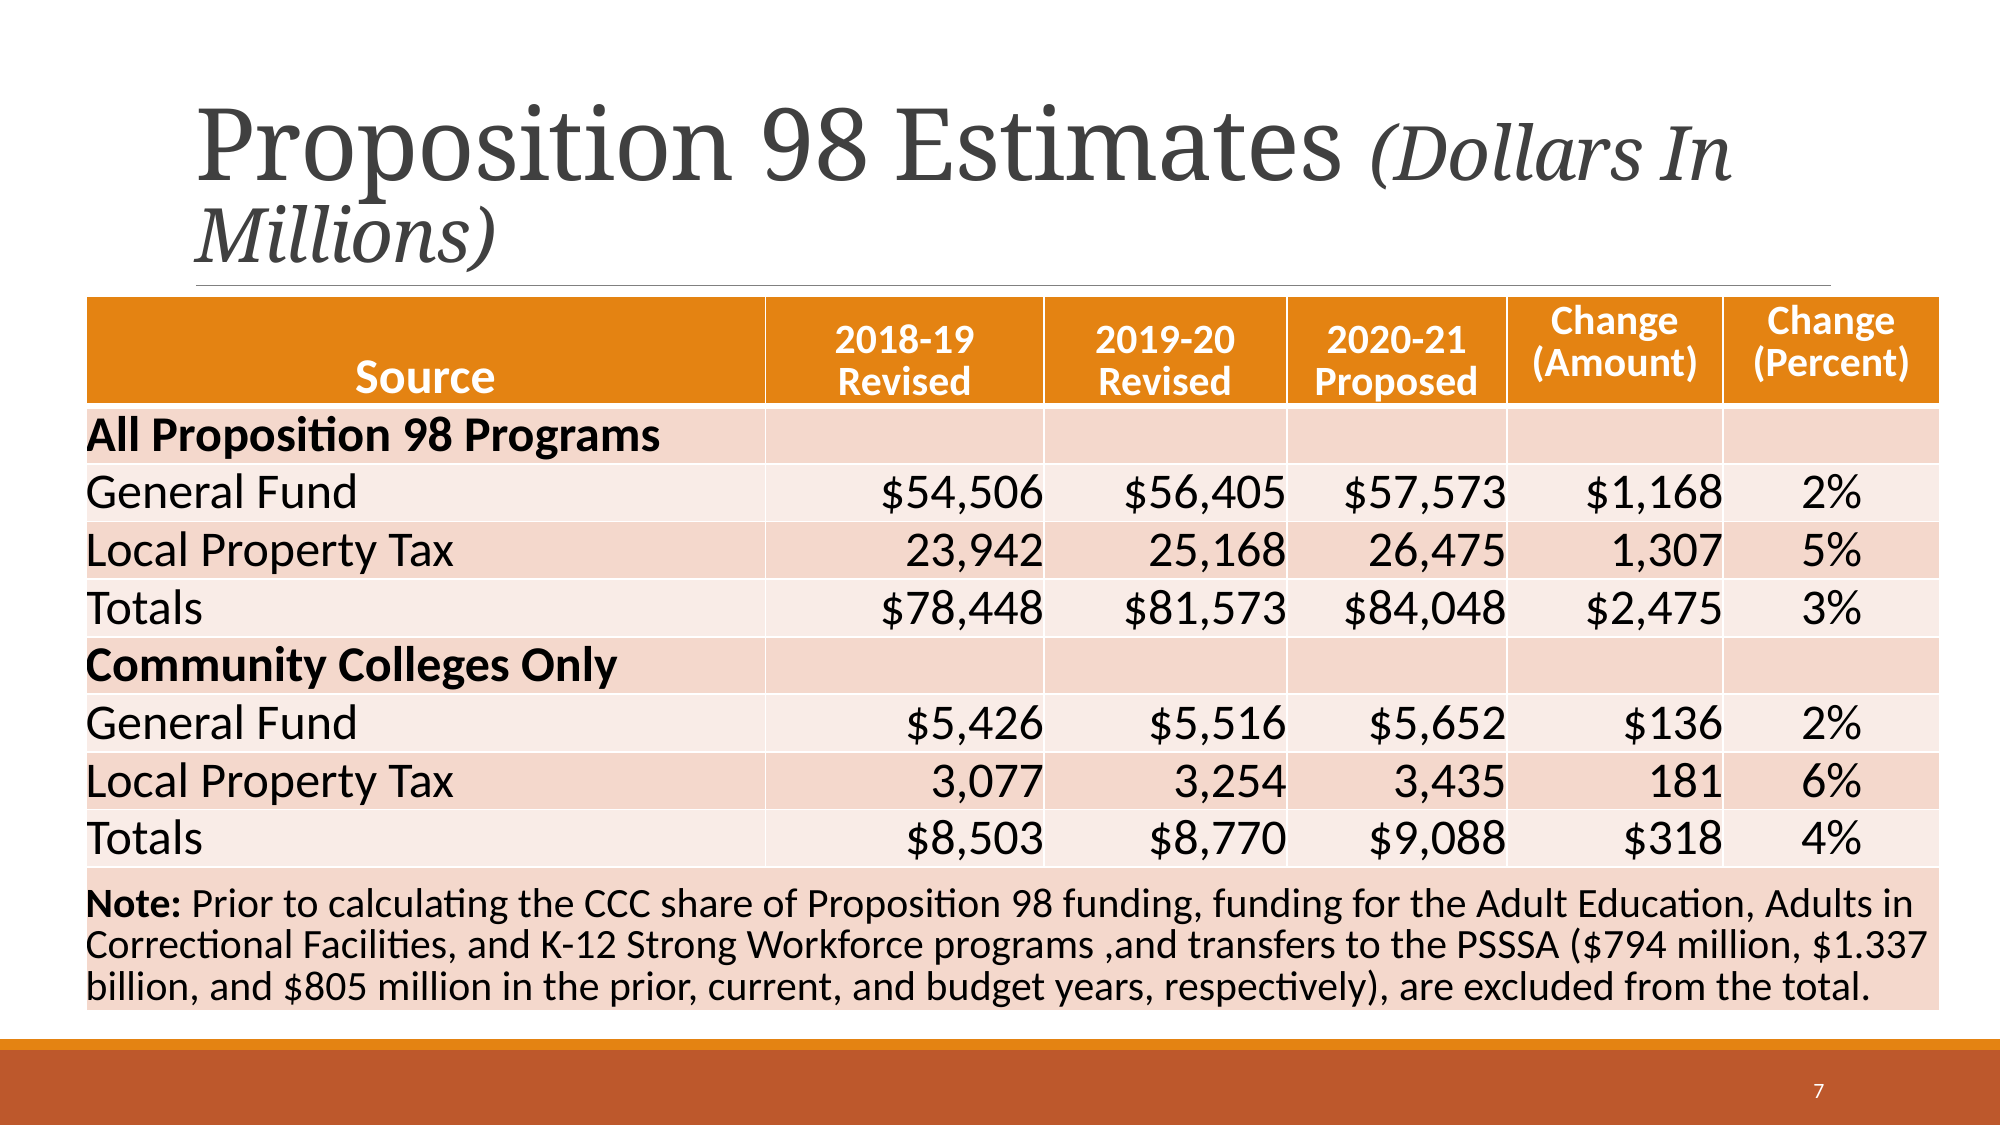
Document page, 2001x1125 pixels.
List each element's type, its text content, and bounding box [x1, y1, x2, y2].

table_cell Totals [87, 580, 765, 636]
table_cell Totals [87, 810, 765, 866]
table_cell 5% [1724, 522, 1939, 578]
table_cell General Fund [87, 695, 765, 751]
table_header 2020-21 Proposed [1288, 297, 1506, 403]
table_cell [1045, 638, 1286, 693]
table_cell $57,573 [1288, 465, 1506, 521]
table_cell All Proposition 98 Programs [87, 409, 765, 463]
table_cell [1508, 638, 1722, 693]
table_header Change (Amount) [1508, 297, 1722, 403]
table_cell [1724, 409, 1939, 463]
table_cell $9,088 [1288, 810, 1506, 866]
table_cell 2% [1724, 695, 1939, 751]
table_cell [1508, 409, 1722, 463]
table_cell $5,652 [1288, 695, 1506, 751]
table_cell 3,254 [1045, 753, 1286, 809]
table_cell 25,168 [1045, 522, 1286, 578]
table_cell [1288, 638, 1506, 693]
table_cell 181 [1508, 753, 1722, 809]
table_cell $8,503 [766, 810, 1043, 866]
table_cell $318 [1508, 810, 1722, 866]
table_cell Local Property Tax [87, 522, 765, 578]
table_cell $136 [1508, 695, 1722, 751]
table_cell $2,475 [1508, 580, 1722, 636]
table_cell [1045, 409, 1286, 463]
table_cell Community Colleges Only [87, 638, 765, 693]
table_cell $1,168 [1508, 465, 1722, 521]
table_cell 3,435 [1288, 753, 1506, 809]
table_cell 1,307 [1508, 522, 1722, 578]
table_cell $54,506 [766, 465, 1043, 521]
table_cell $84,048 [1288, 580, 1506, 636]
table_header 2019-20 Revised [1045, 297, 1286, 403]
table_cell Local Property Tax [87, 753, 765, 809]
table_cell 23,942 [766, 522, 1043, 578]
title Proposition 98 Estimates (Dollars In Millions) [180, 47, 1830, 285]
slide_number 7 [1624, 1059, 1840, 1120]
table_cell 3% [1724, 580, 1939, 636]
table_cell 26,475 [1288, 522, 1506, 578]
table_header Change (Percent) [1724, 297, 1939, 403]
table_cell General Fund [87, 465, 765, 521]
table_cell $8,770 [1045, 810, 1286, 866]
table_cell $5,426 [766, 695, 1043, 751]
table_cell 6% [1724, 753, 1939, 809]
table_cell $56,405 [1045, 465, 1286, 521]
table_cell $81,573 [1045, 580, 1286, 636]
table_cell $5,516 [1045, 695, 1286, 751]
table_cell $78,448 [766, 580, 1043, 636]
table_cell 3,077 [766, 753, 1043, 809]
table_cell 4% [1724, 810, 1939, 866]
table_cell [1724, 638, 1939, 693]
table_cell [1288, 409, 1506, 463]
table_cell [766, 409, 1043, 463]
table_cell 2% [1724, 465, 1939, 521]
table_header 2018-19 Revised [766, 297, 1043, 403]
table_cell Note: Prior to calculating the CCC share of Proposition 98 funding, funding for the Adult Education, Adults in Correctional Facilities, and K-12 Strong Workforce programs ,and transfers to the PSSSA ($794 million, $1.337 billion, and $805 million in the prior, current, and budget years, respectively), are excluded from the total. [87, 868, 1939, 1010]
table_cell [766, 638, 1043, 693]
table_header Source [87, 297, 765, 403]
